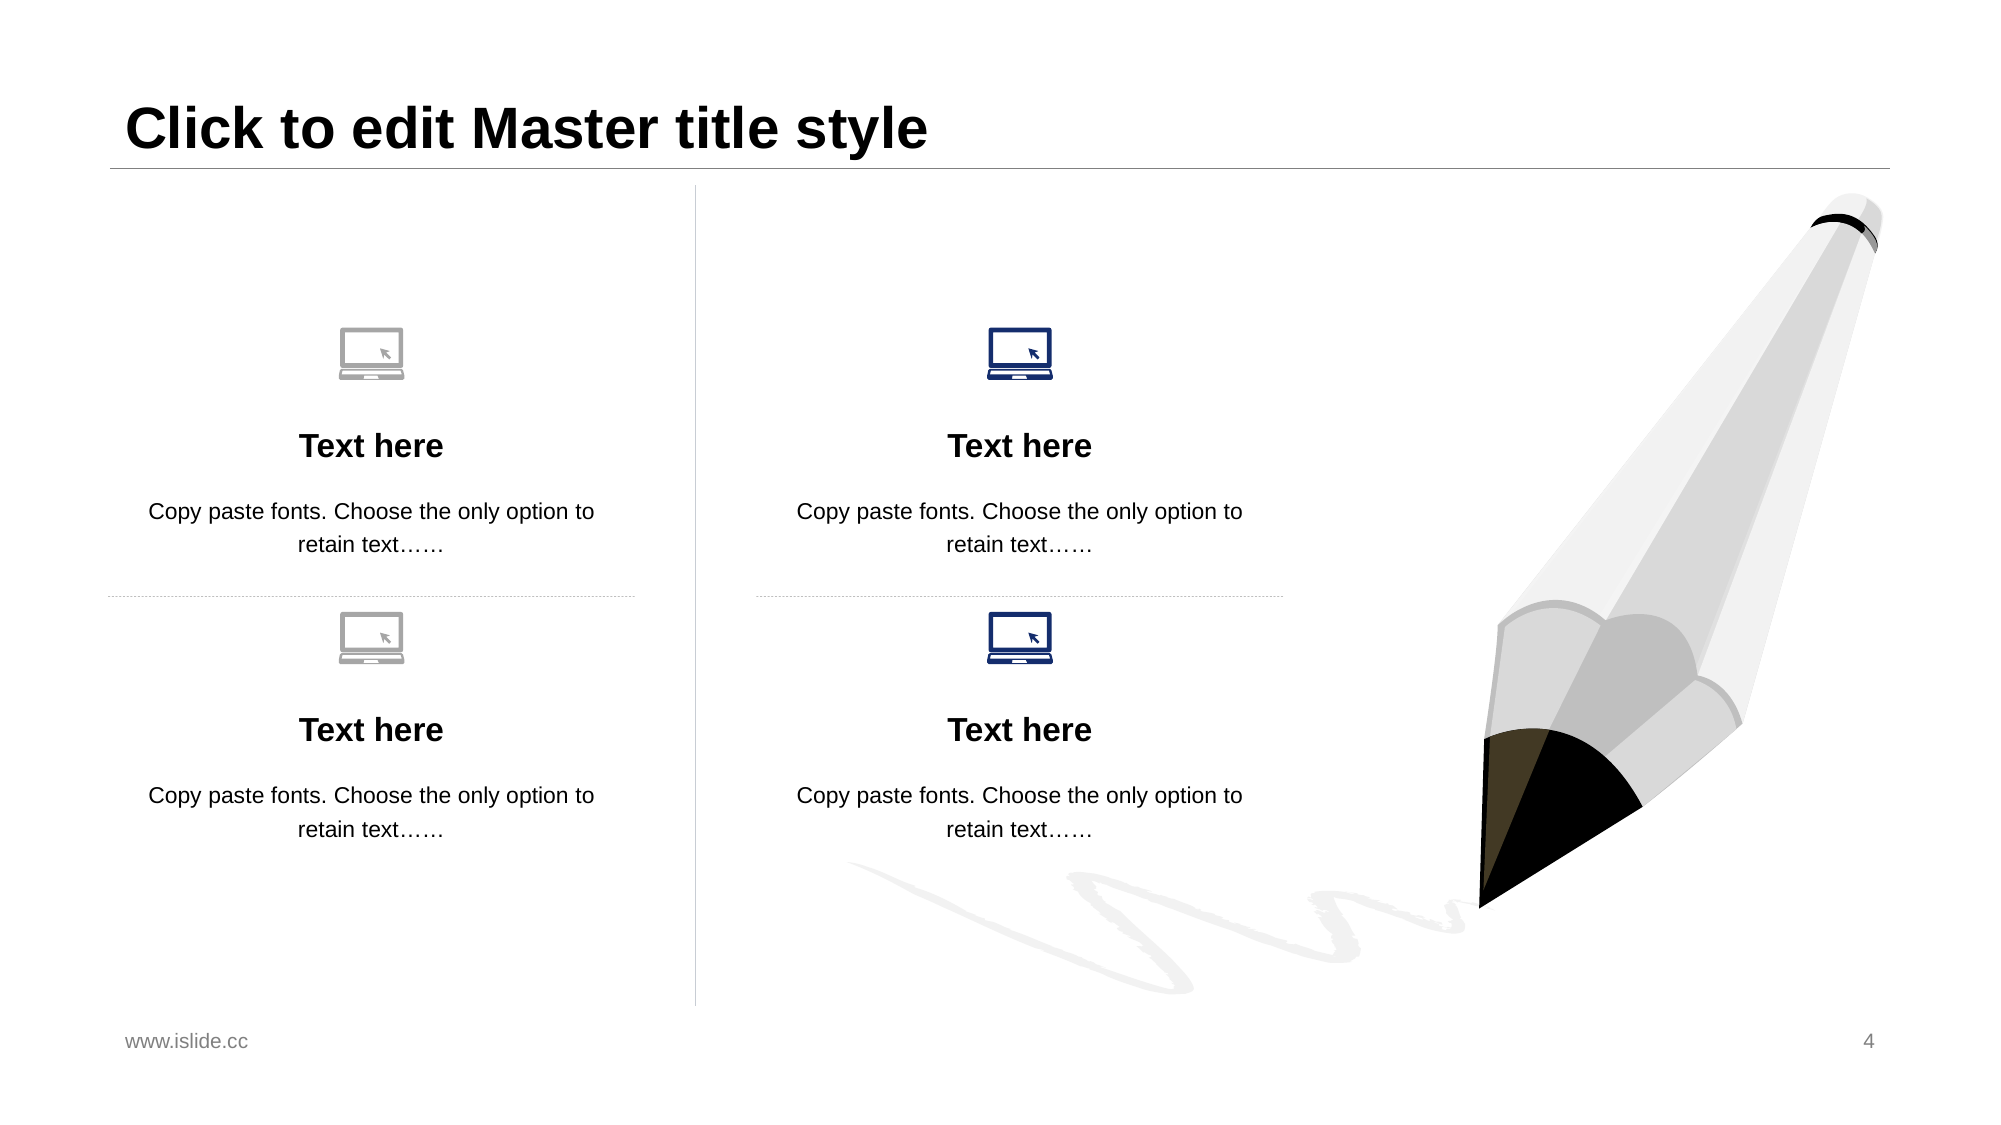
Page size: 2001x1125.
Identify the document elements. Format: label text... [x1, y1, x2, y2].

footer www.islide.cc [109, 1023, 790, 1058]
slide_number 4 [1412, 1023, 1890, 1058]
title Click to edit Master title style [109, 0, 1890, 169]
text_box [108, 185, 1968, 1007]
